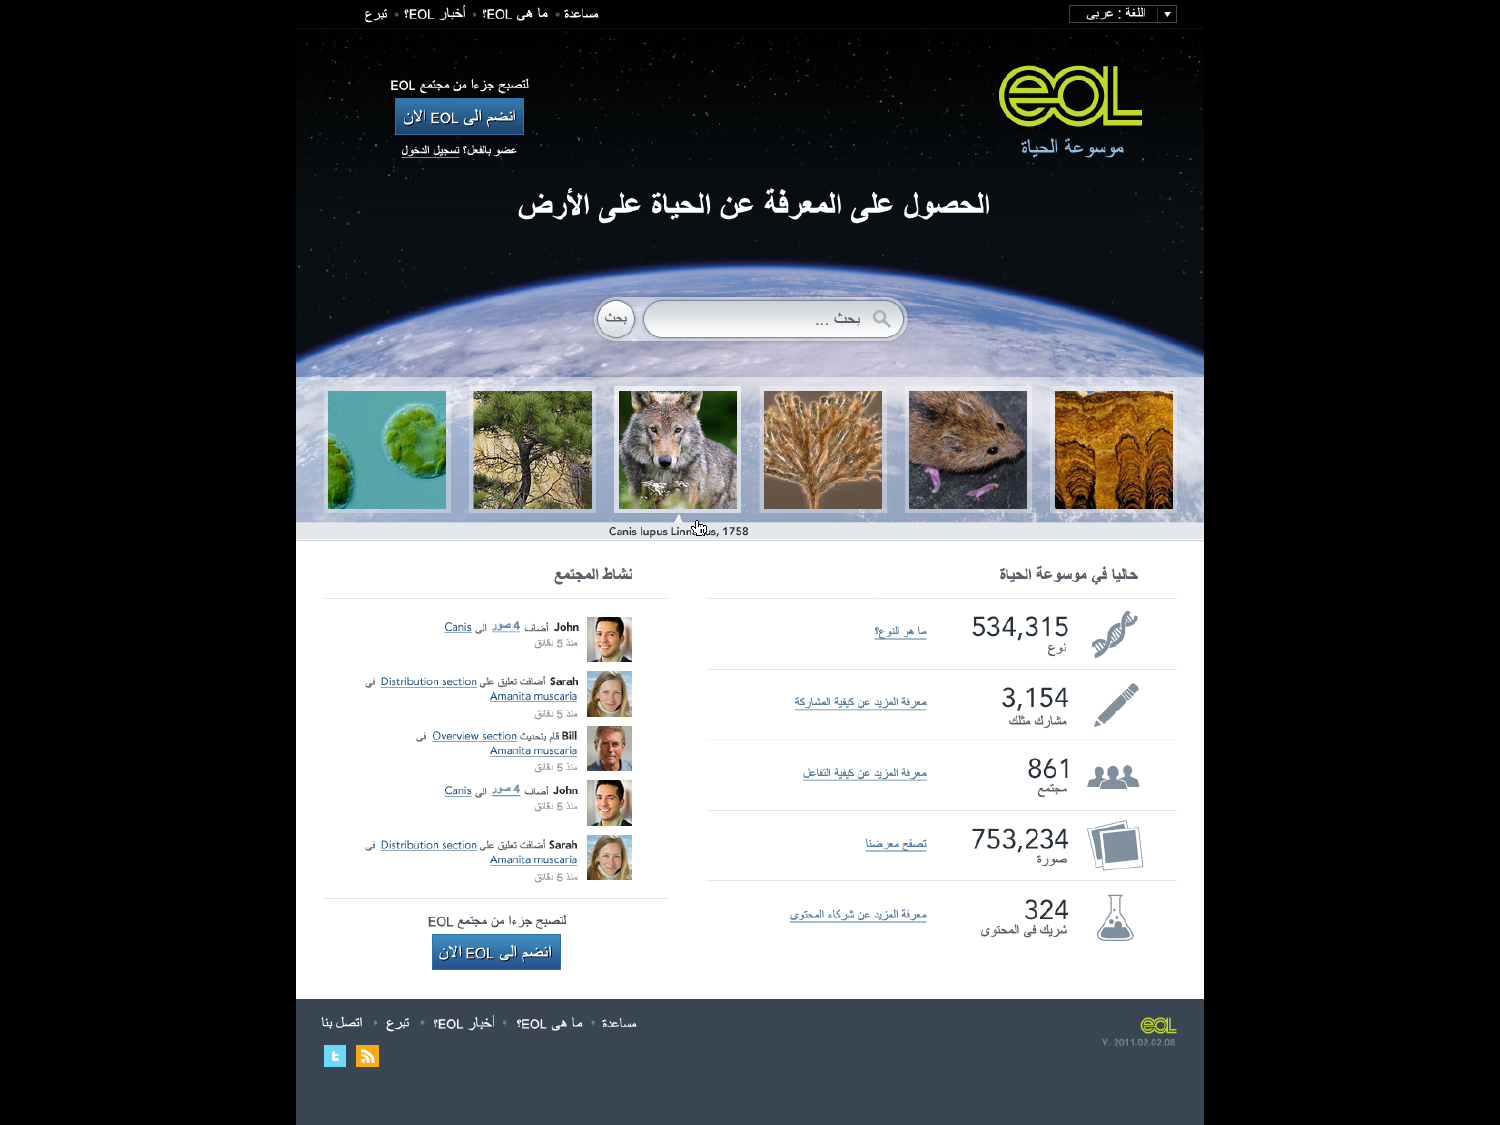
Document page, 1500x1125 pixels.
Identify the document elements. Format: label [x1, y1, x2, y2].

picture [296, 0, 1204, 1125]
